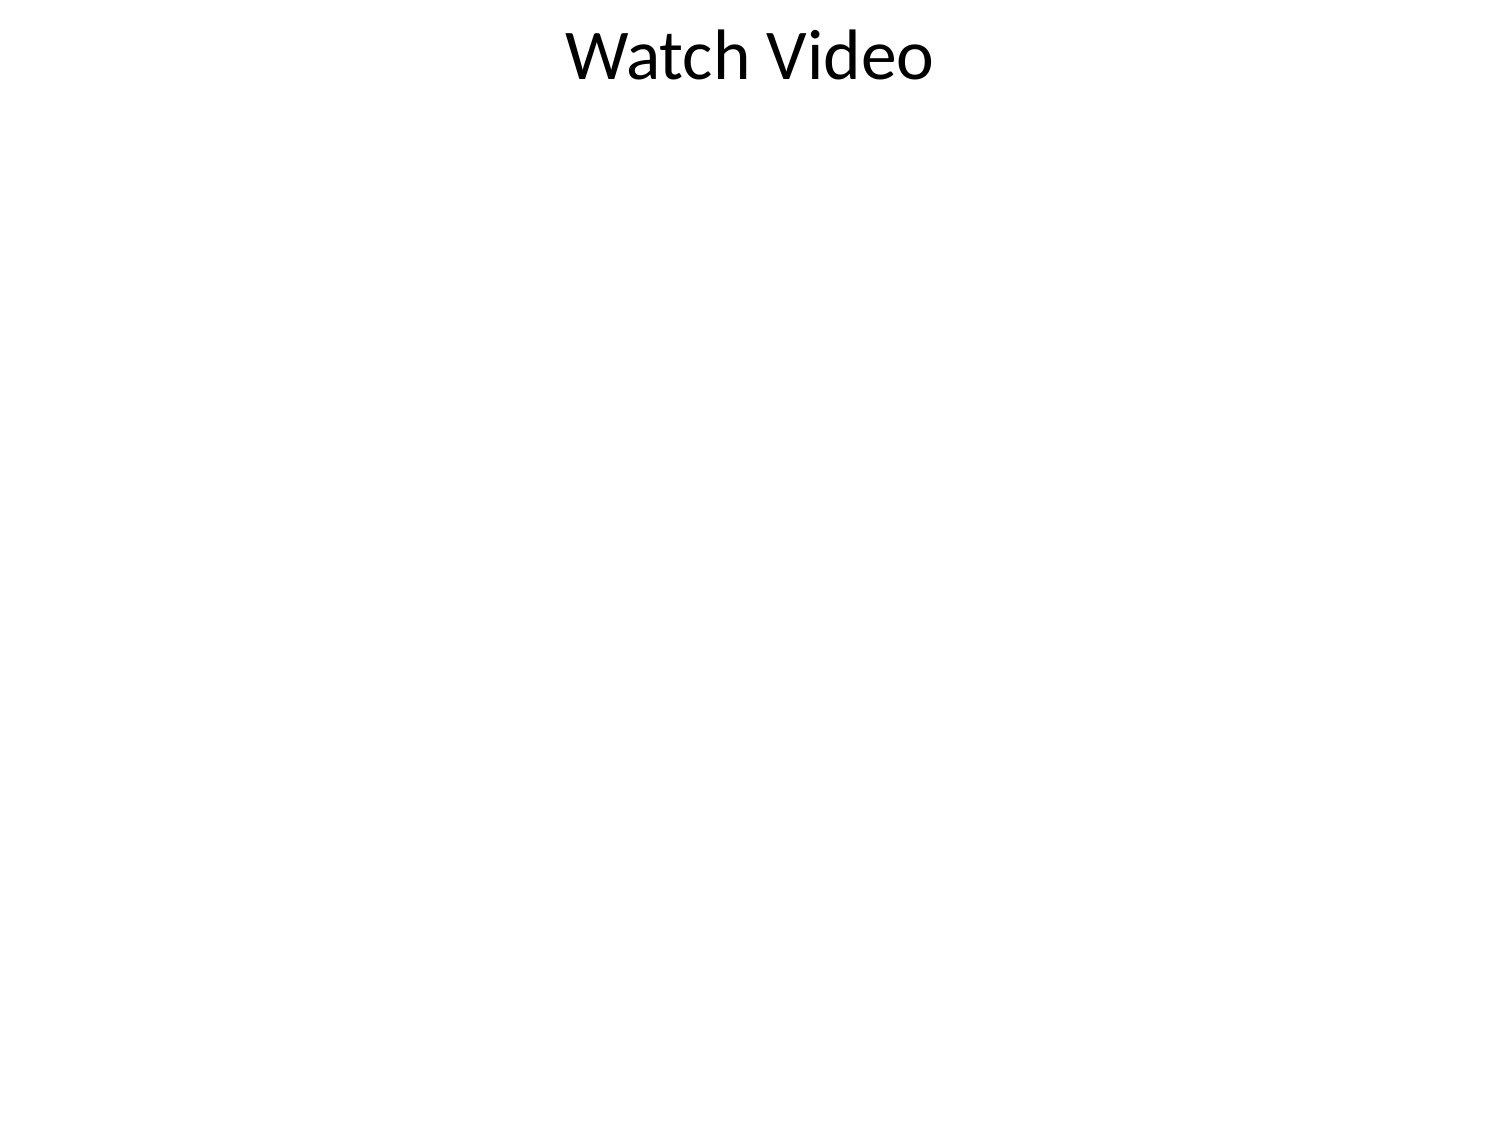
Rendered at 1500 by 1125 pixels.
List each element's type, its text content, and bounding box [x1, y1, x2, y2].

title Watch Video [75, 0, 1425, 188]
